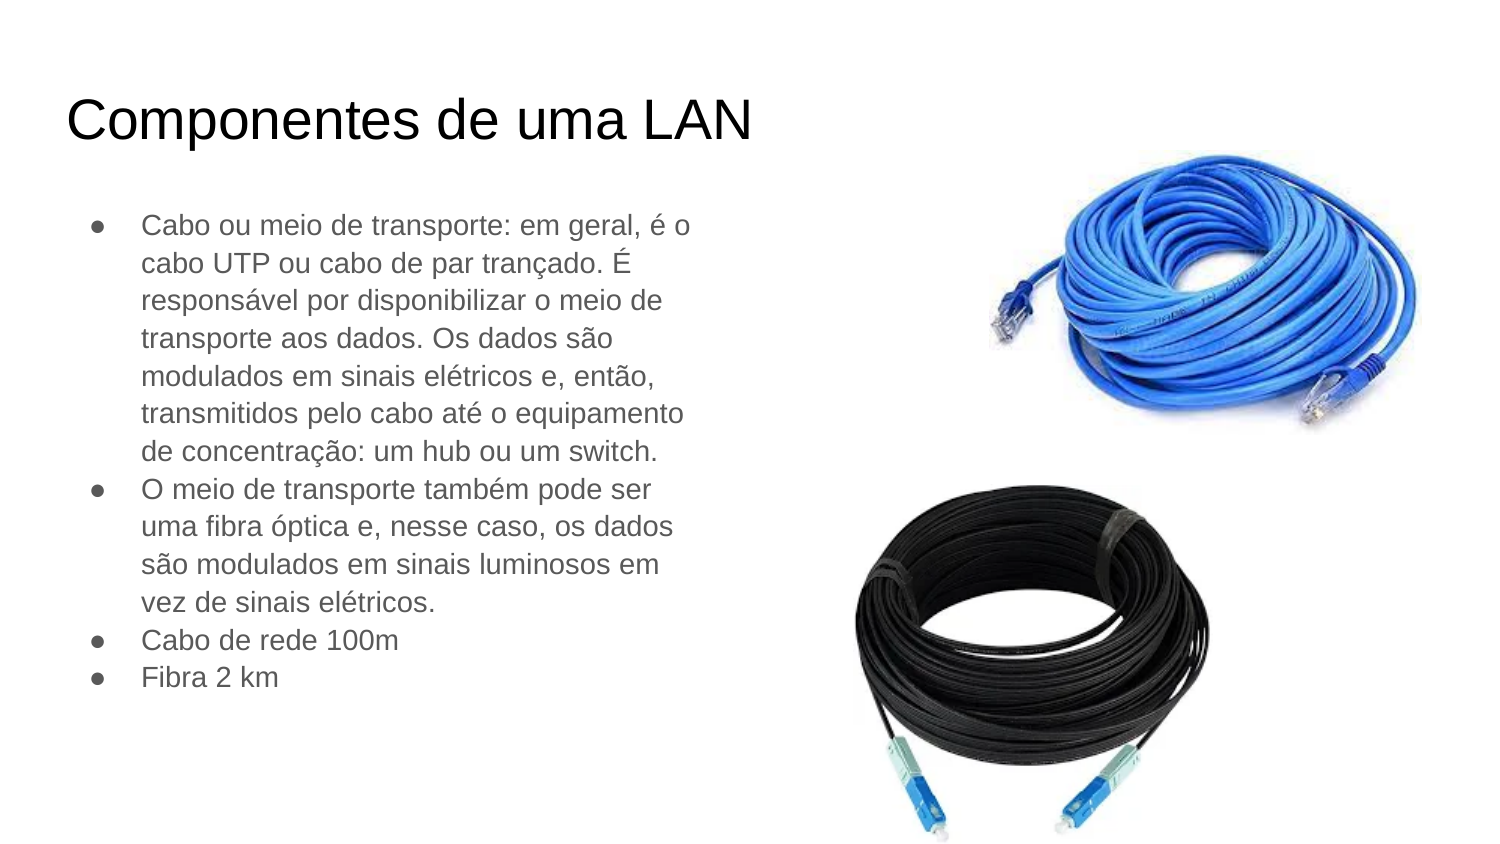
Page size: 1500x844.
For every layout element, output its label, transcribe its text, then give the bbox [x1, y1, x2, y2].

picture [853, 484, 1213, 844]
picture [988, 150, 1423, 436]
list Cabo ou meio de transporte: em geral, é o cabo UTP ou cabo de par trançado. É responsável por disponibilizar o meio de transporte aos dados. Os dados são modulados em sinais elétricos e, então, transmitidos pelo cabo até o equipamento de concentração: um hub ou um switch. O meio de transporte também pode ser uma fibra óptica e, nesse caso, os dados são modulados em sinais luminosos em vez de sinais elétricos. Cabo de rede 100m Fibra 2 km [51, 189, 708, 750]
title Componentes de uma LAN [51, 72, 1449, 167]
